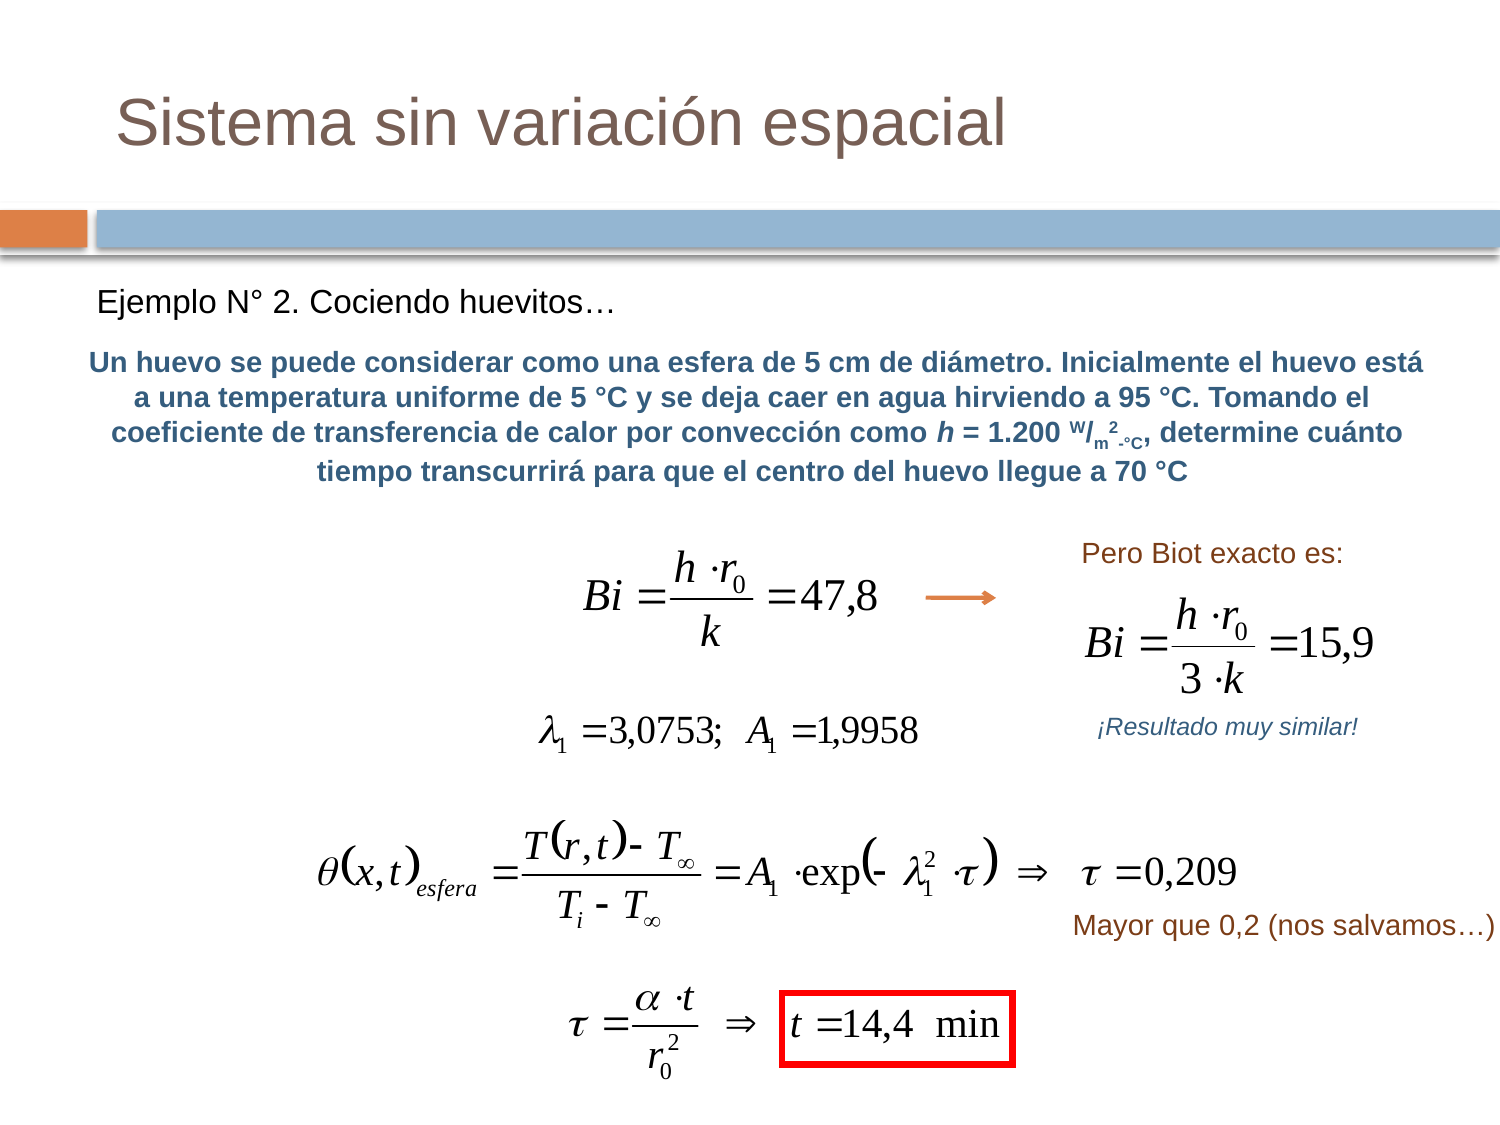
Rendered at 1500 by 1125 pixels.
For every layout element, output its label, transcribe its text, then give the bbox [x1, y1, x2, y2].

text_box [531, 702, 927, 767]
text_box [573, 538, 886, 657]
text_box Pero Biot exacto es: [1066, 527, 1359, 577]
text_box Ejemplo N° 2. Cociendo huevitos… [81, 272, 926, 328]
text_box ¡Resultado muy similar! [1082, 714, 1374, 748]
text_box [564, 970, 786, 1096]
text_box Mayor que 0,2 (nos salvamos…) [1057, 898, 1500, 949]
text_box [311, 819, 1243, 938]
title Sistema sin variación espacial [100, 37, 1438, 200]
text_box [1075, 585, 1384, 704]
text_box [784, 995, 1010, 1062]
text_box Un huevo se puede considerar como una esfera de 5 cm de diámetro. Inicialmente el huevo está a una temperatura uniforme de 5 °C y se deja caer en agua hirviendo a 95 °C. Tomando el coeficiente de transferencia de calor por convección como h = 1.200 W/m2-°C, determine cuánto tiempo transcurrirá para que el centro del huevo llegue a 70 °C [74, 335, 1441, 496]
